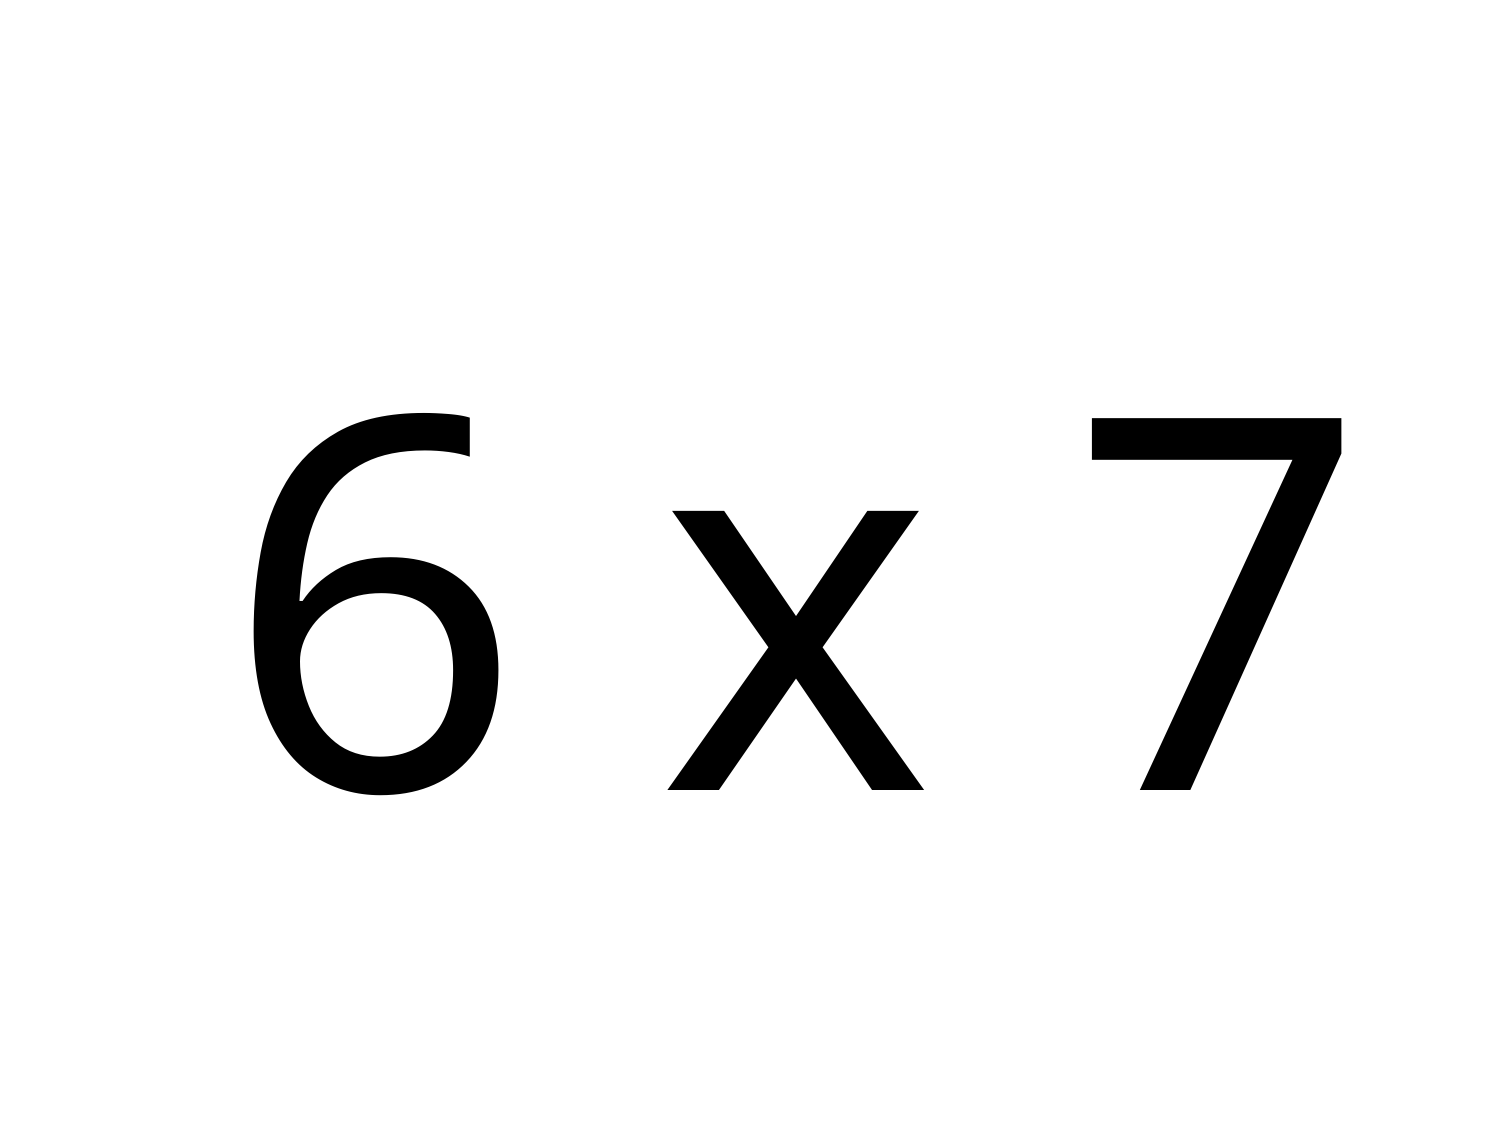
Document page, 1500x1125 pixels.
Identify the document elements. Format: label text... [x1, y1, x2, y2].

list 6 x 7 [75, 262, 1425, 1005]
